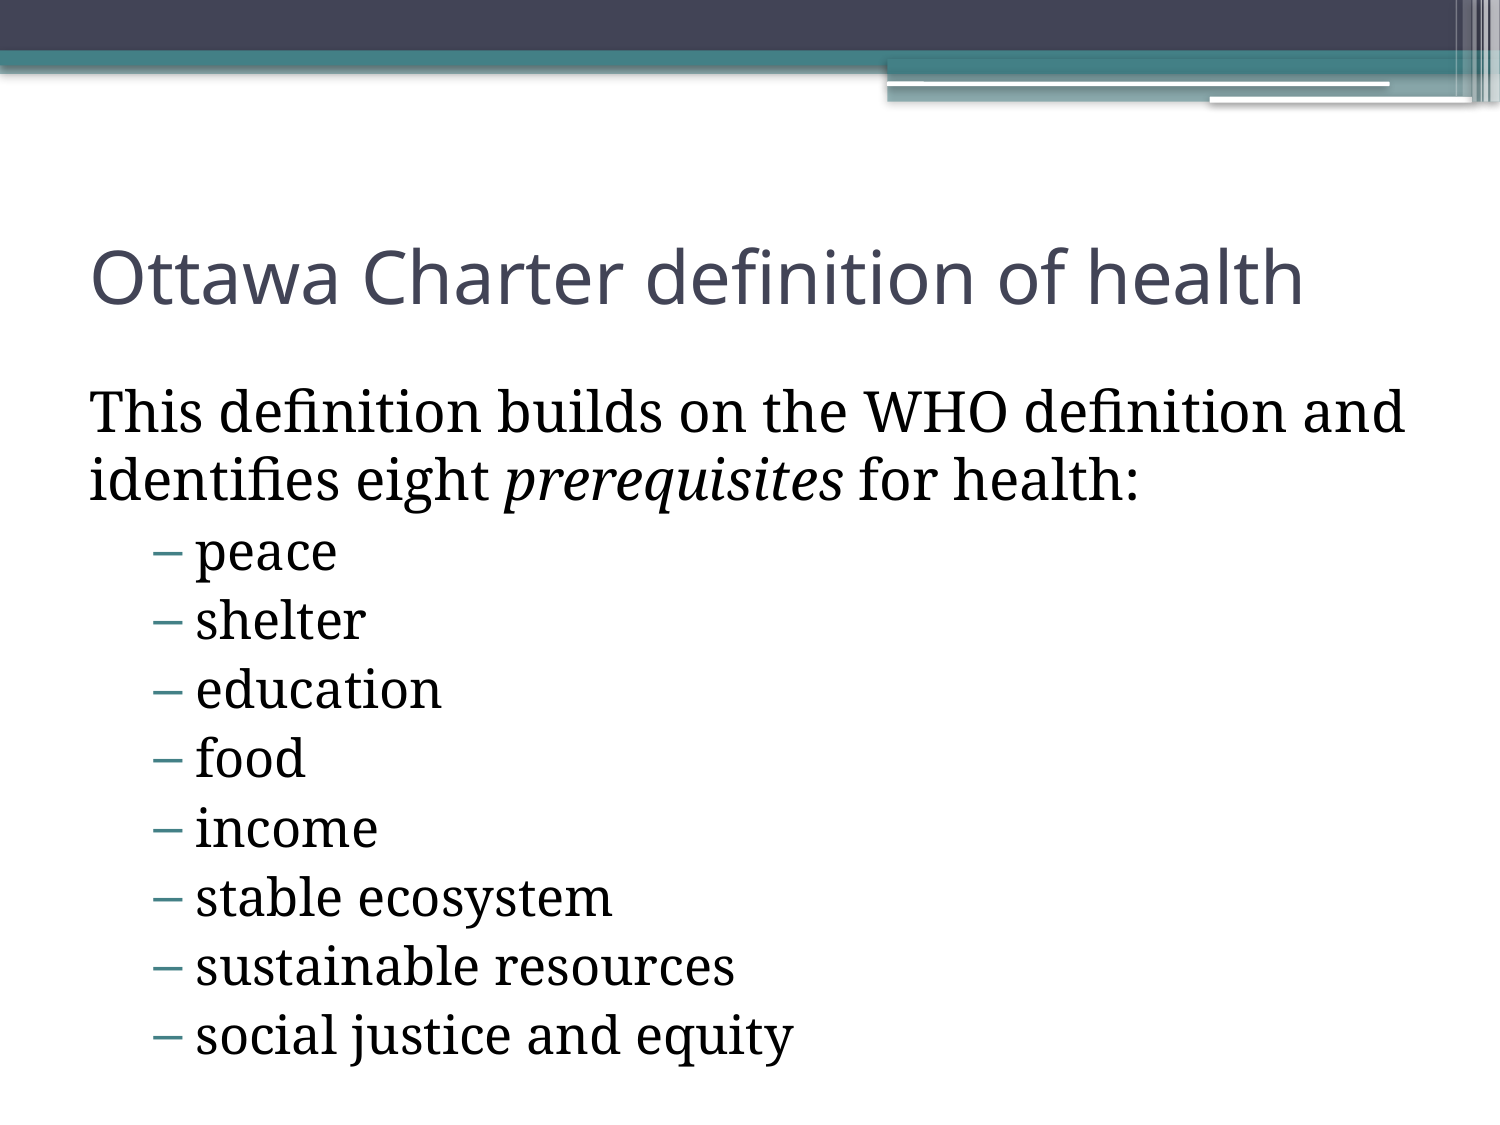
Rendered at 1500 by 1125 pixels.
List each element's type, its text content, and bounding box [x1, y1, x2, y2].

title Ottawa Charter definition of health [75, 187, 1425, 363]
list This definition builds on the WHO definition and identifies eight prerequisites for health: peace shelter education food income stable ecosystem sustainable resources social justice and equity [75, 368, 1425, 1079]
